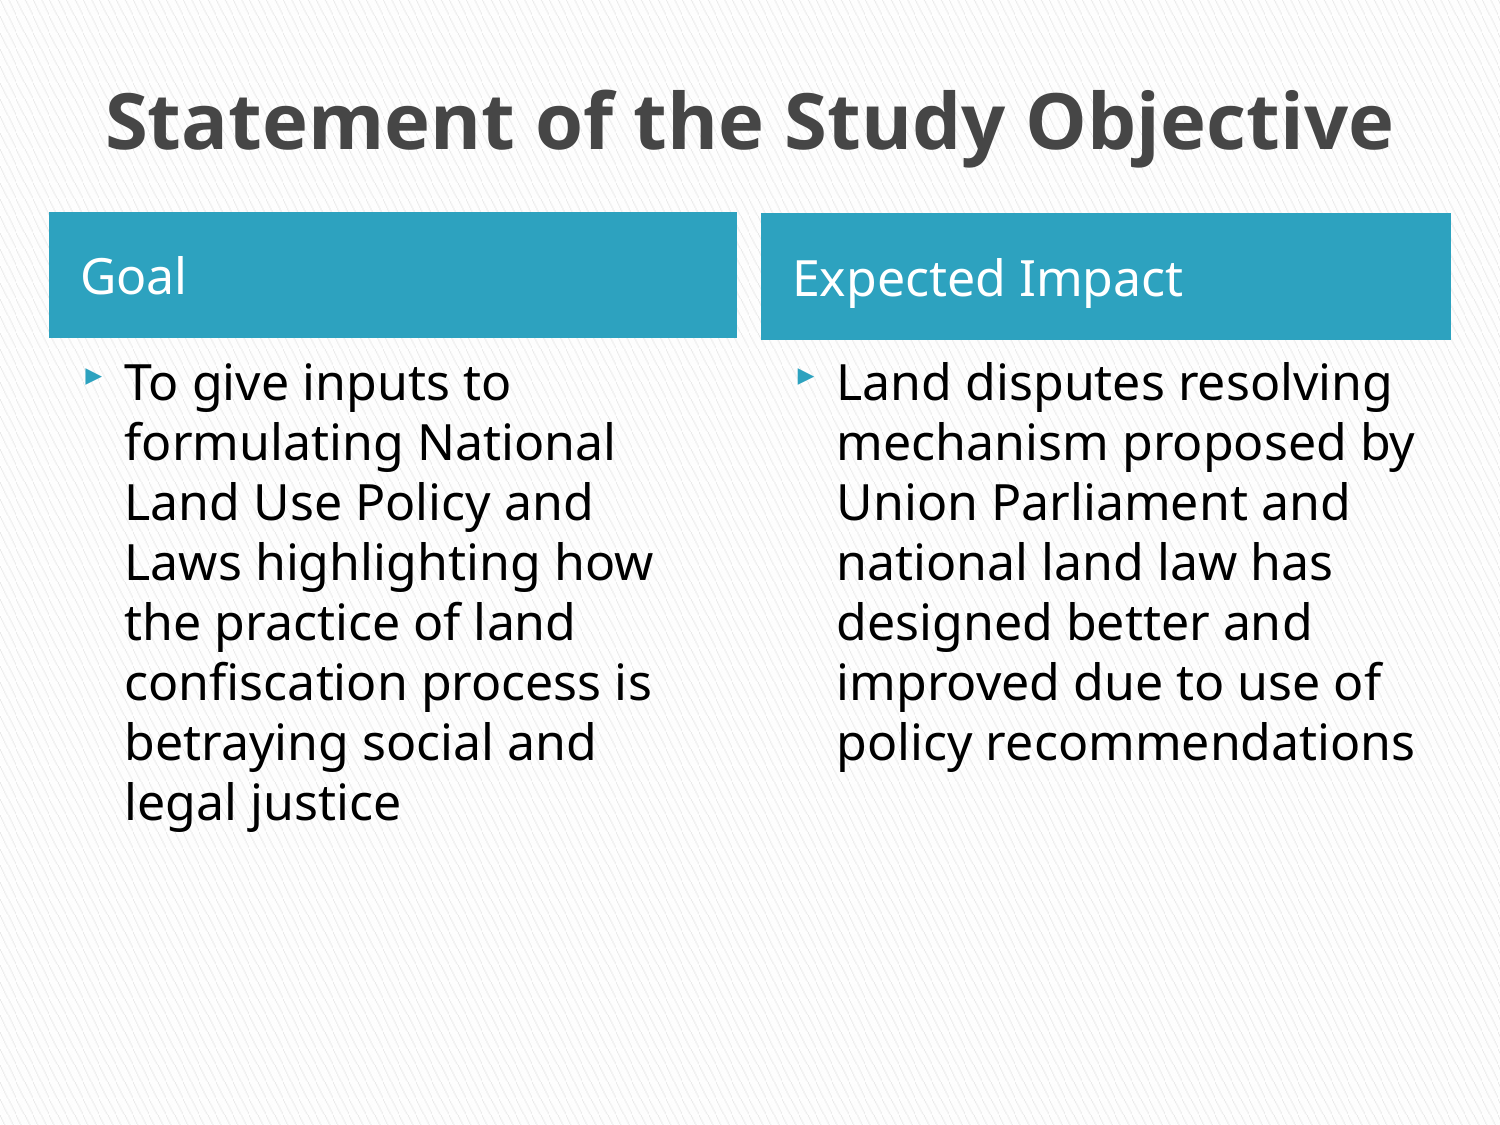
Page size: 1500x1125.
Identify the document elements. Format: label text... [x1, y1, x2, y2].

list Expected Impact [761, 213, 1451, 340]
list Land disputes resolving mechanism proposed by Union Parliament and national land law has designed better and improved due to use of policy recommendations [761, 342, 1450, 990]
list To give inputs to formulating National Land Use Policy and Laws highlighting how the practice of land confiscation process is betraying social and legal justice [50, 342, 738, 990]
list Goal [49, 212, 737, 338]
title Statement of the Study Objective [75, 24, 1425, 213]
